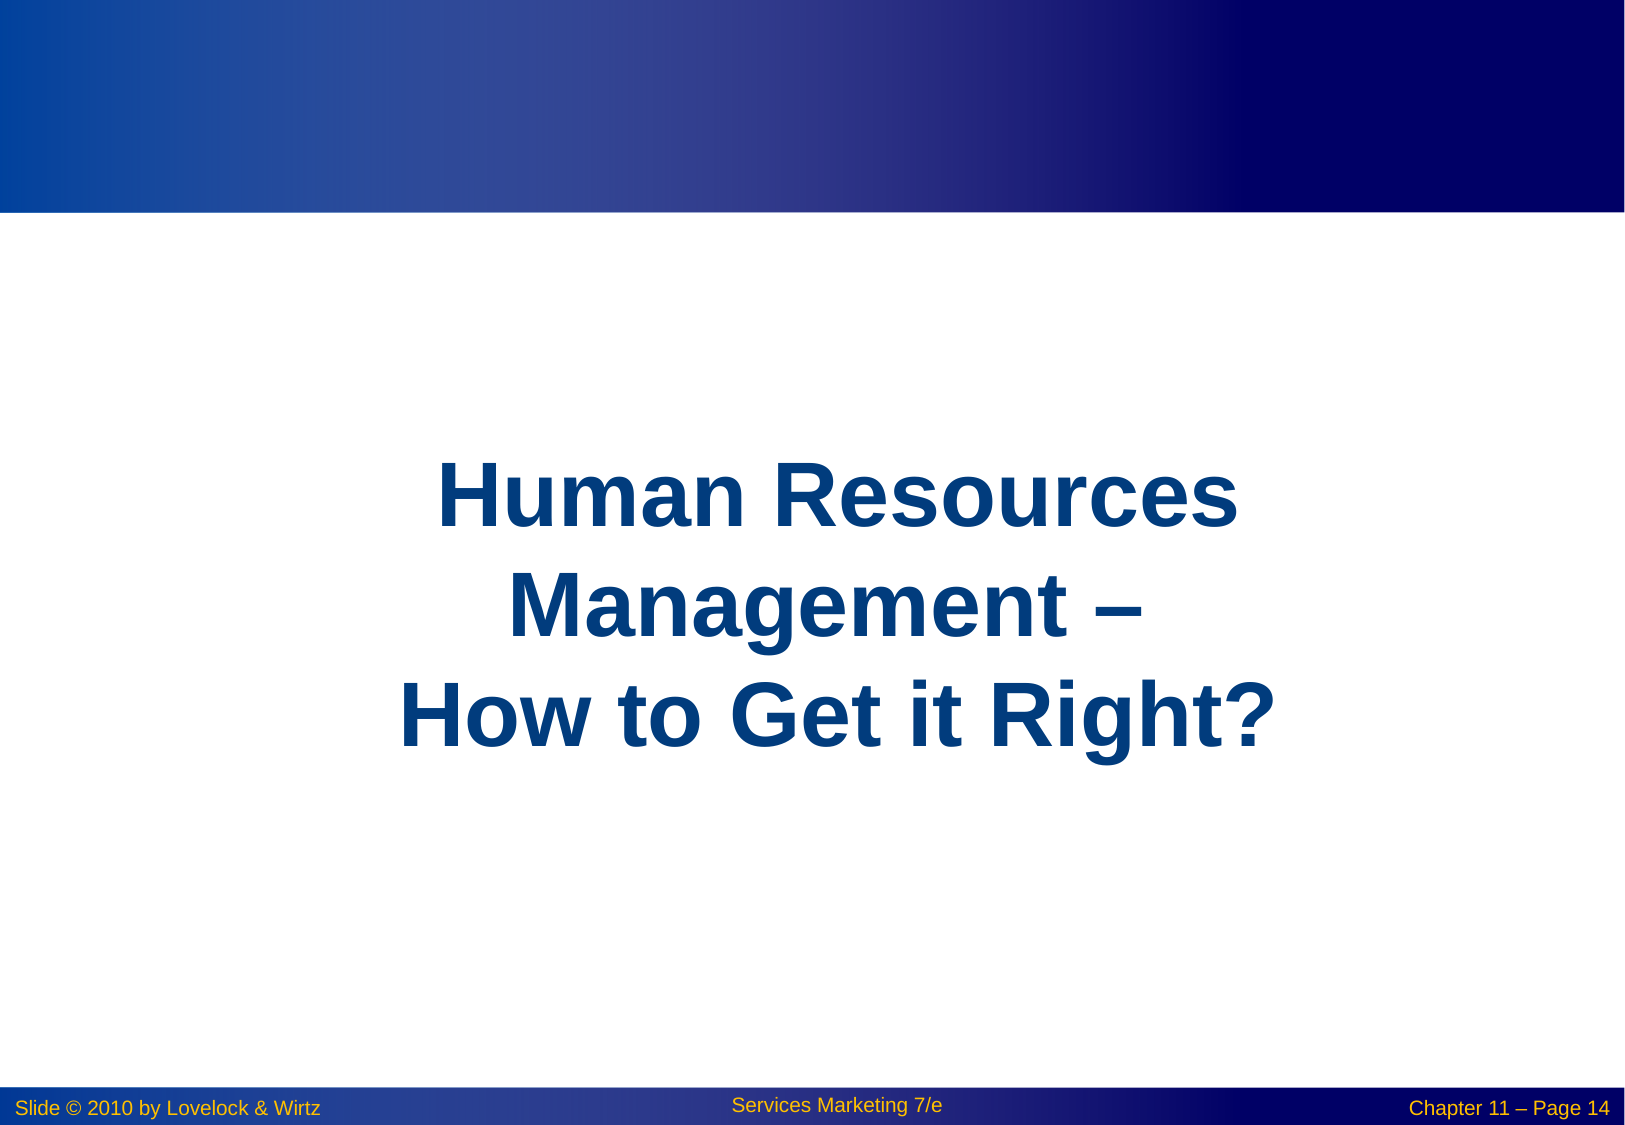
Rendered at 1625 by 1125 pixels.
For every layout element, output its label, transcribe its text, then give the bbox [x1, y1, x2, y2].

text_box Human Resources Management – How to Get it Right? [148, 436, 1530, 763]
